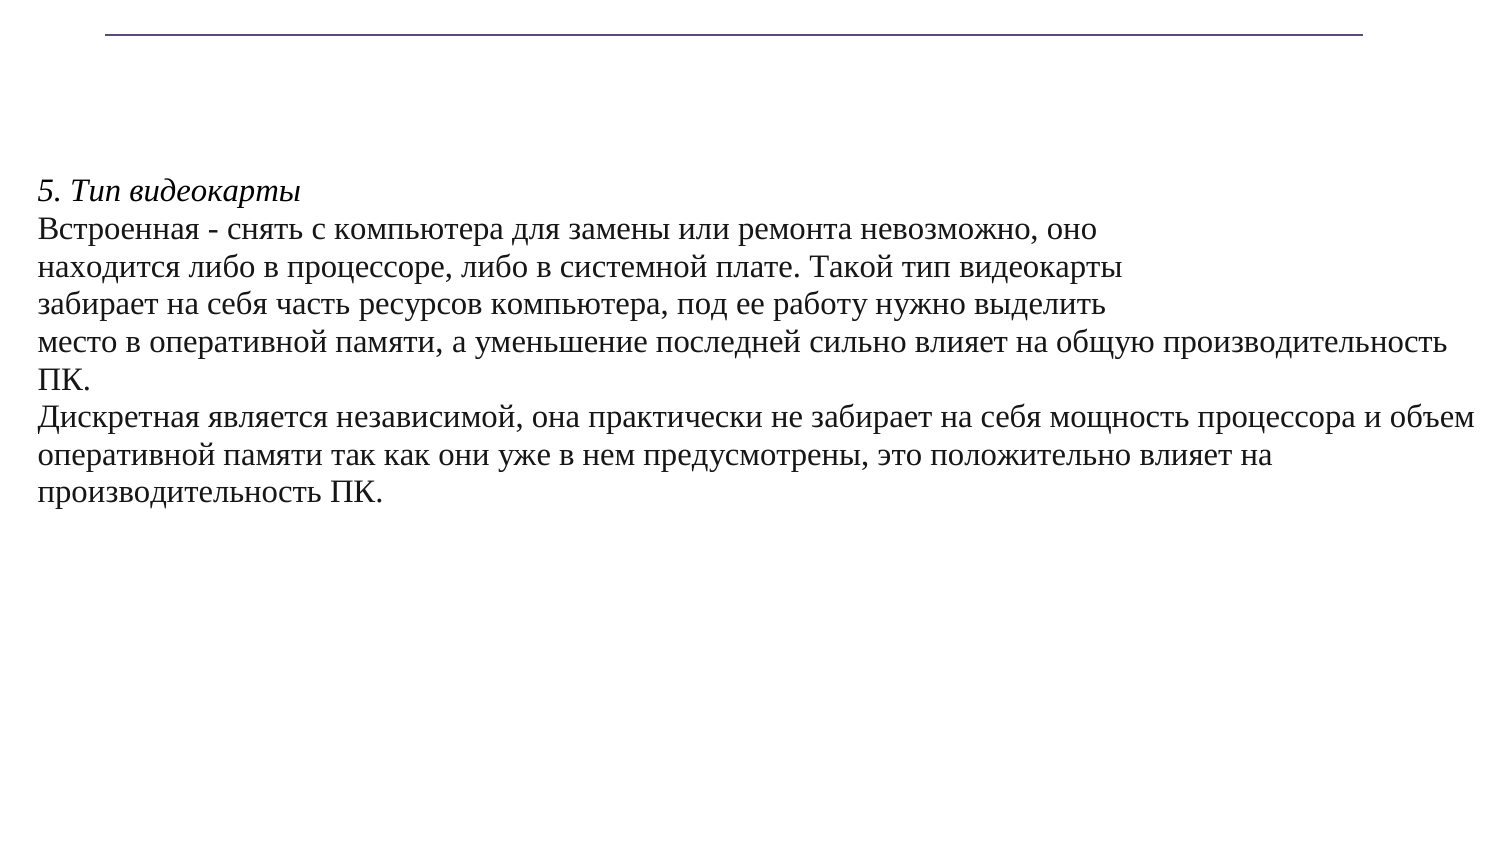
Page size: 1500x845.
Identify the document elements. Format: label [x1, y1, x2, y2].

picture [37, 172, 1500, 549]
